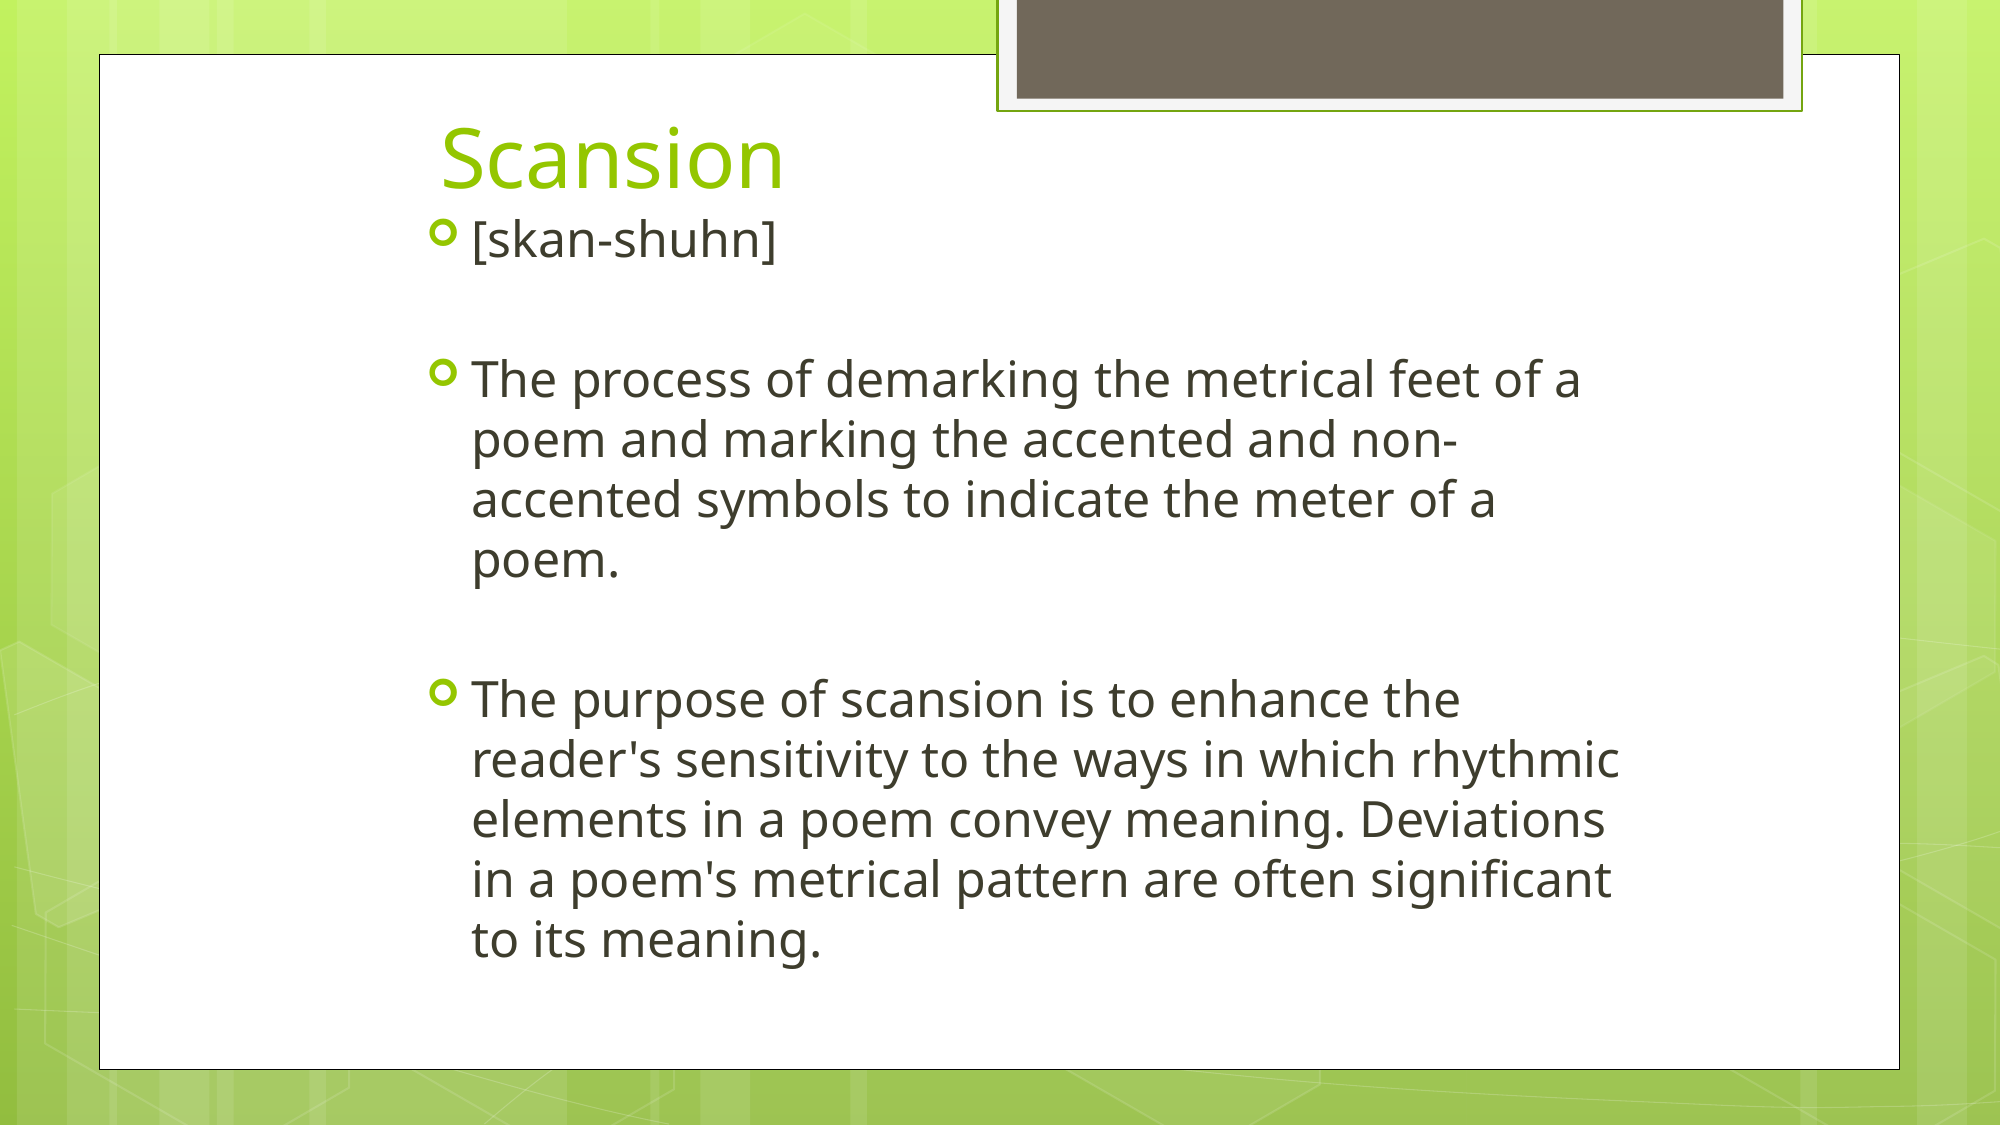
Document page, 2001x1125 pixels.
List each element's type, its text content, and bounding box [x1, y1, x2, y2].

list [skan-shuhn] The process of demarking the metrical feet of a poem and marking the accented and non-accented symbols to indicate the meter of a poem. The purpose of scansion is to enhance the reader's sensitivity to the ways in which rhythmic elements in a poem convey meaning. Deviations in a poem's metrical pattern are often significant to its meaning. [399, 200, 1650, 1075]
title Scansion [425, 24, 1578, 200]
